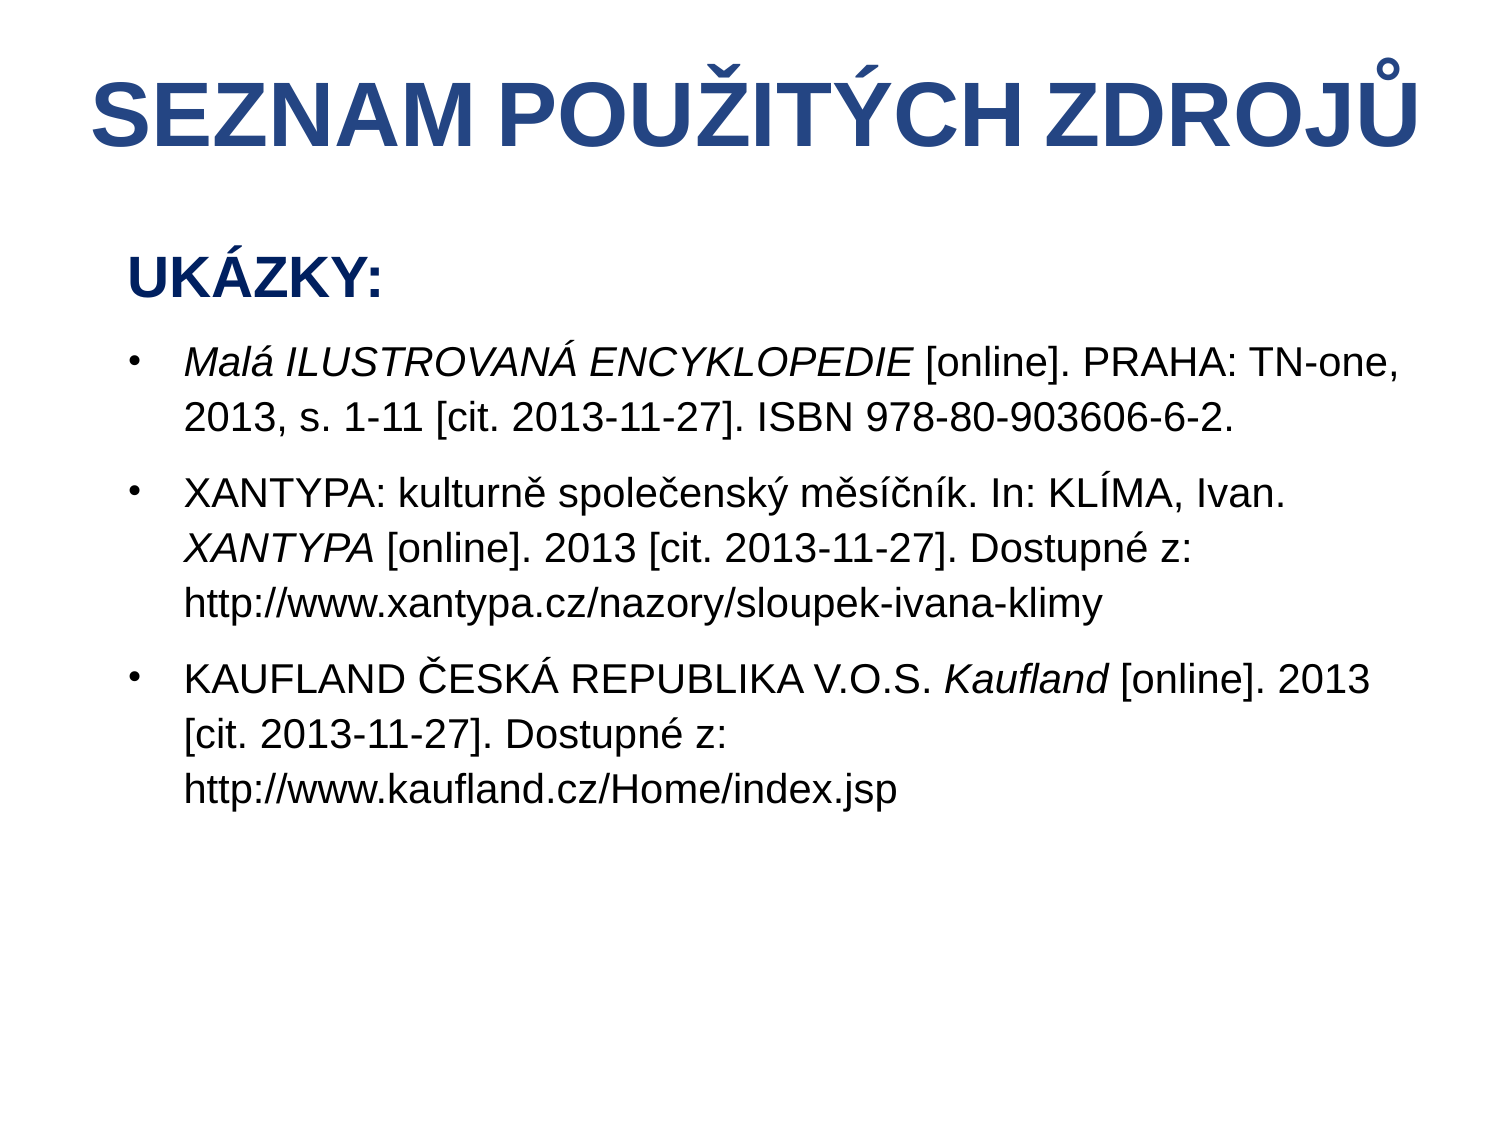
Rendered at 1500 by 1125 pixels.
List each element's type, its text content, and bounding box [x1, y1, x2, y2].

text_box UKÁZKY: Malá ILUSTROVANÁ ENCYKLOPEDIE [online]. PRAHA: TN-one, 2013, s. 1-11 [cit. 2013-11-27]. ISBN 978-80-903606-6-2. XANTYPA: kulturně společenský měsíčník. In: KLÍMA, Ivan. XANTYPA [online]. 2013 [cit. 2013-11-27]. Dostupné z: http://www.xantypa.cz/nazory/sloupek-ivana-klimy KAUFLAND ČESKÁ REPUBLIKA V.O.S. Kaufland [online]. 2013 [cit. 2013-11-27]. Dostupné z: http://www.kaufland.cz/Home/index.jsp [112, 224, 1425, 819]
text_box SEZNAM POUŽITÝCH ZDROJŮ [49, 47, 1463, 173]
